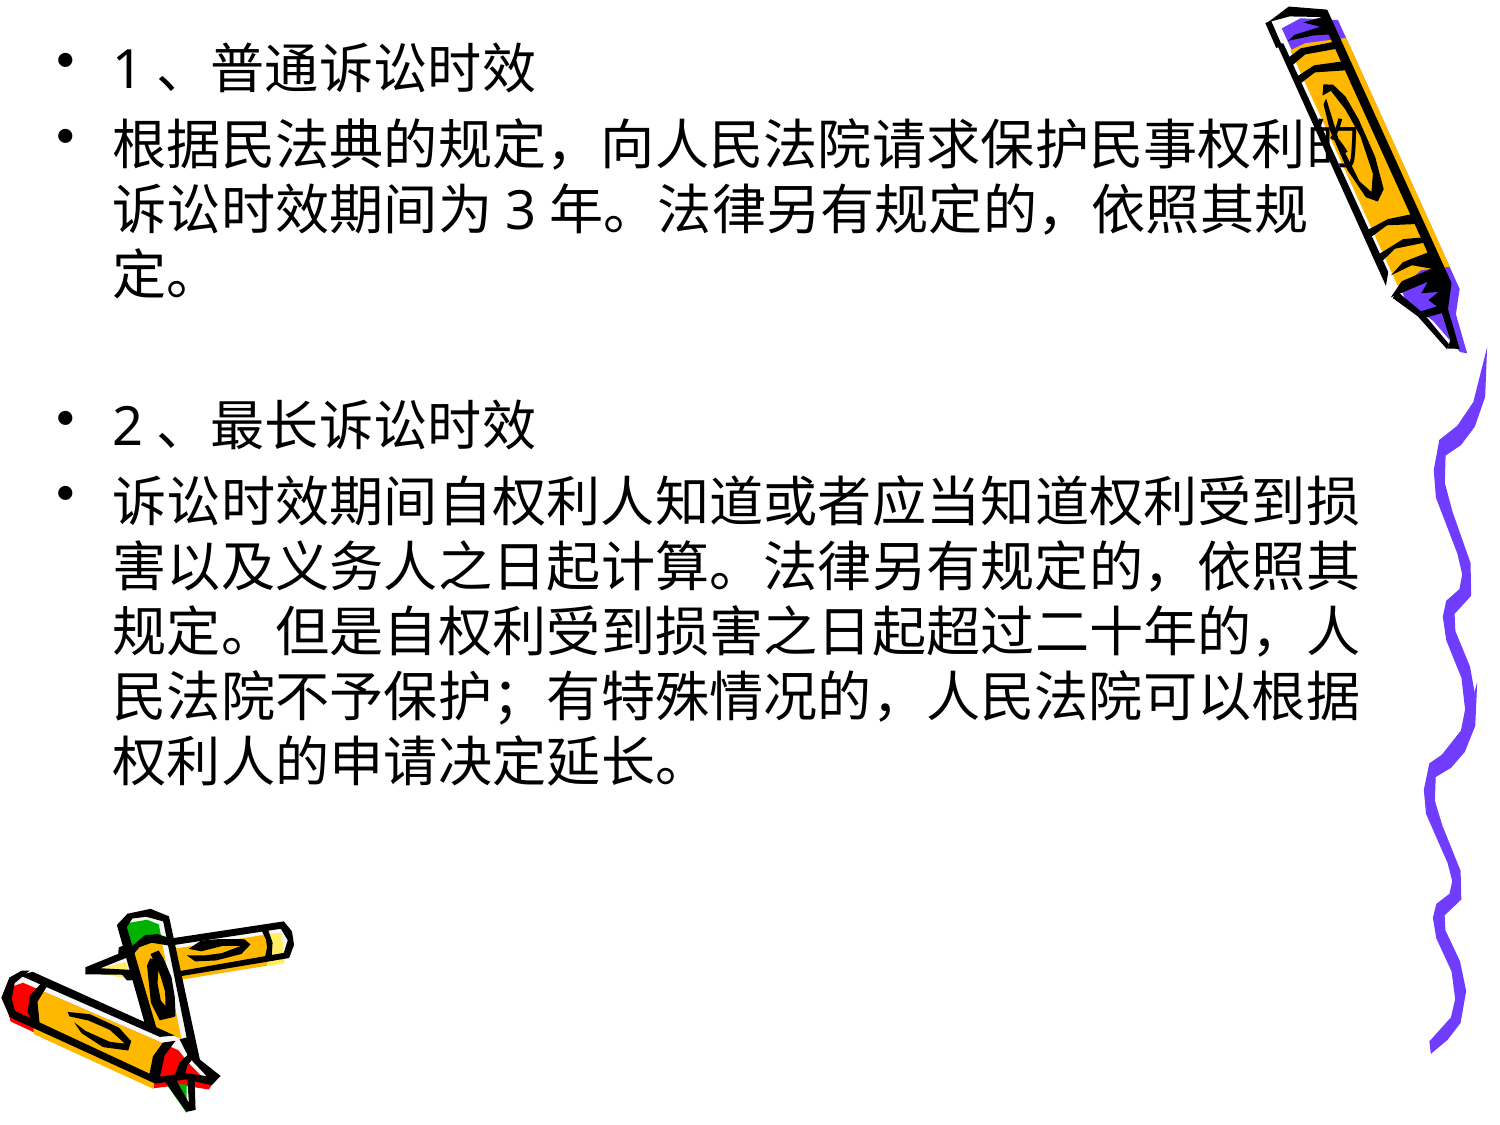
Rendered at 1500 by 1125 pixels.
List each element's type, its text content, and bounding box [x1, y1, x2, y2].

list 1、普通诉讼时效 根据民法典的规定，向人民法院请求保护民事权利的诉讼时效期间为3年。法律另有规定的，依照其规定。 2、最长诉讼时效 诉讼时效期间自权利人知道或者应当知道权利受到损害以及义务人之日起计算。法律另有规定的，依照其规定。但是自权利受到损害之日起超过二十年的，人民法院不予保护；有特殊情况的，人民法院可以根据权利人的申请决定延长。 [41, 26, 1426, 1006]
